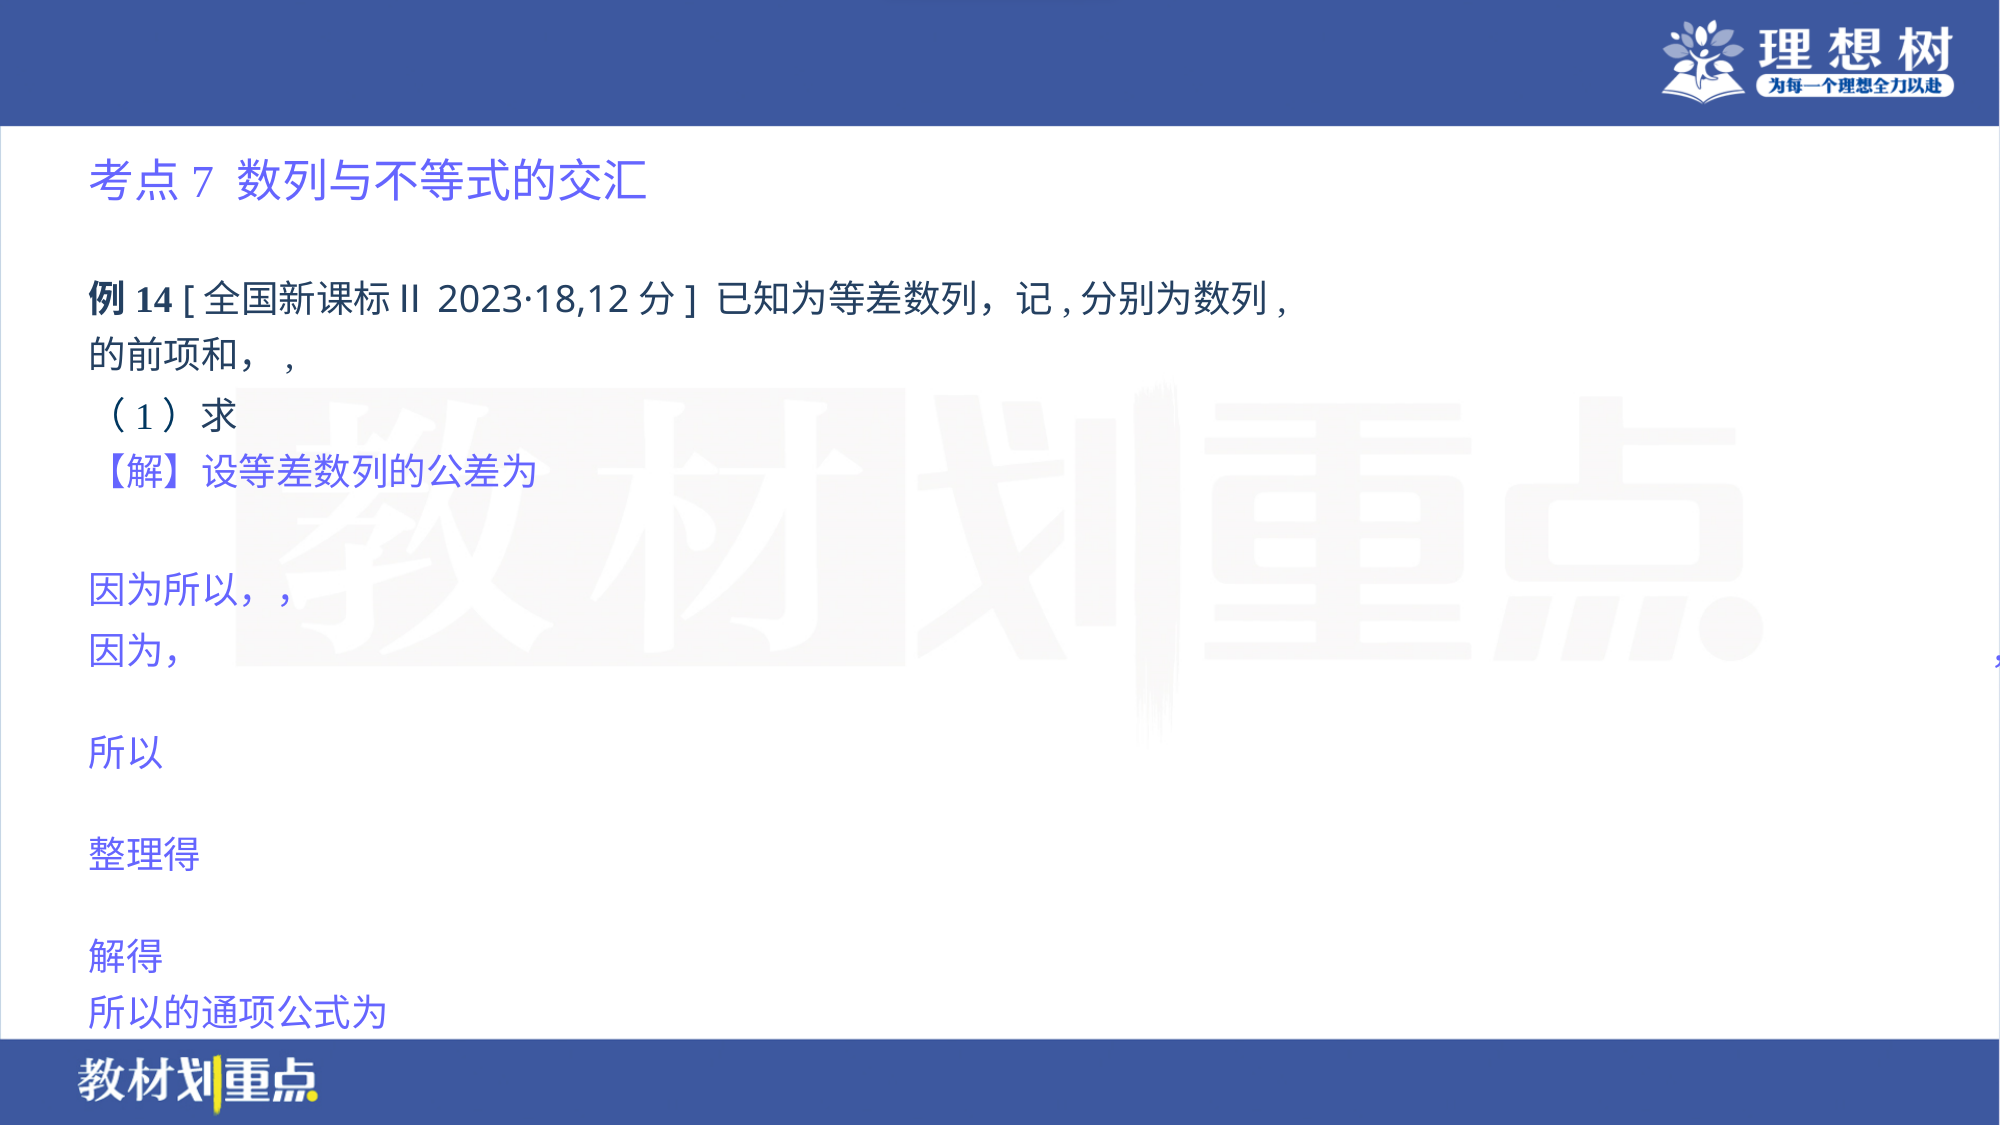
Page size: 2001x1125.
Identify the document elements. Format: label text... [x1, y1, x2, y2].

picture [0, 0, 2000, 1125]
text_box 考点7 数列与不等式的交汇 [88, 135, 1911, 201]
